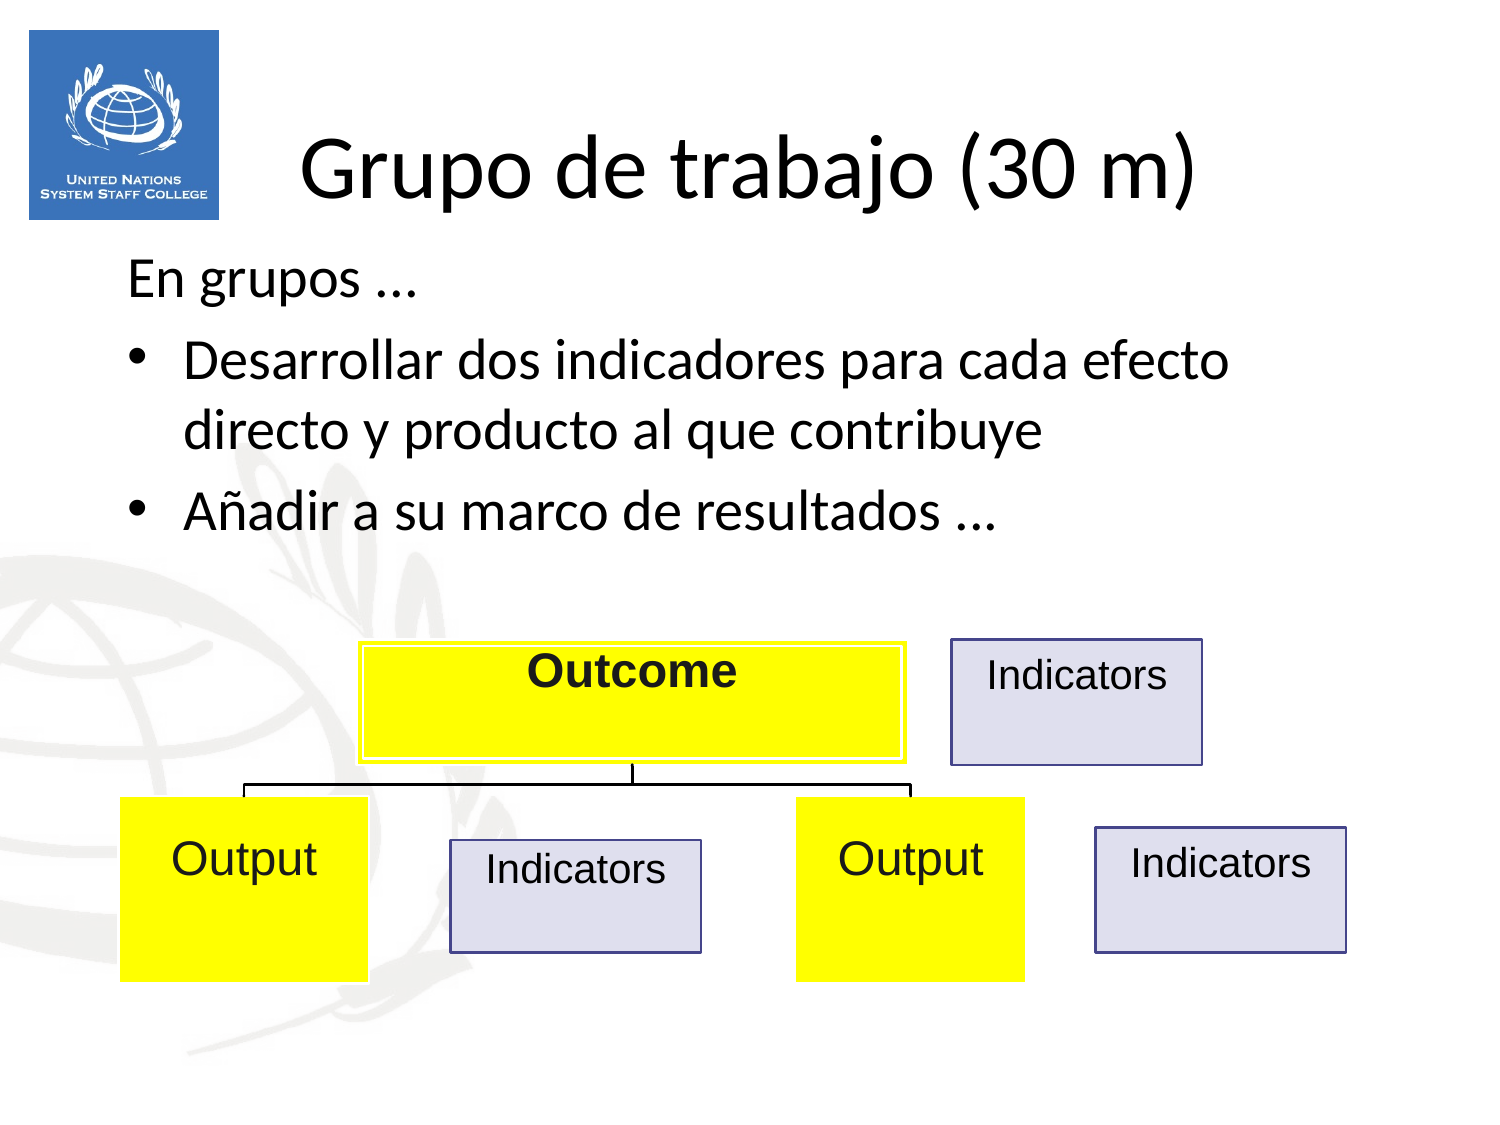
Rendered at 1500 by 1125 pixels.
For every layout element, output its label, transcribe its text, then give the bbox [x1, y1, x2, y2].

text_box Grupo de trabajo (30 m) [112, 99, 1388, 231]
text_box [111, 633, 1353, 991]
picture [29, 30, 219, 220]
text_box En grupos ... Desarrollar dos indicadores para cada efecto directo y producto al que contribuye Añadir a su marco de resultados ... [112, 231, 1388, 1083]
